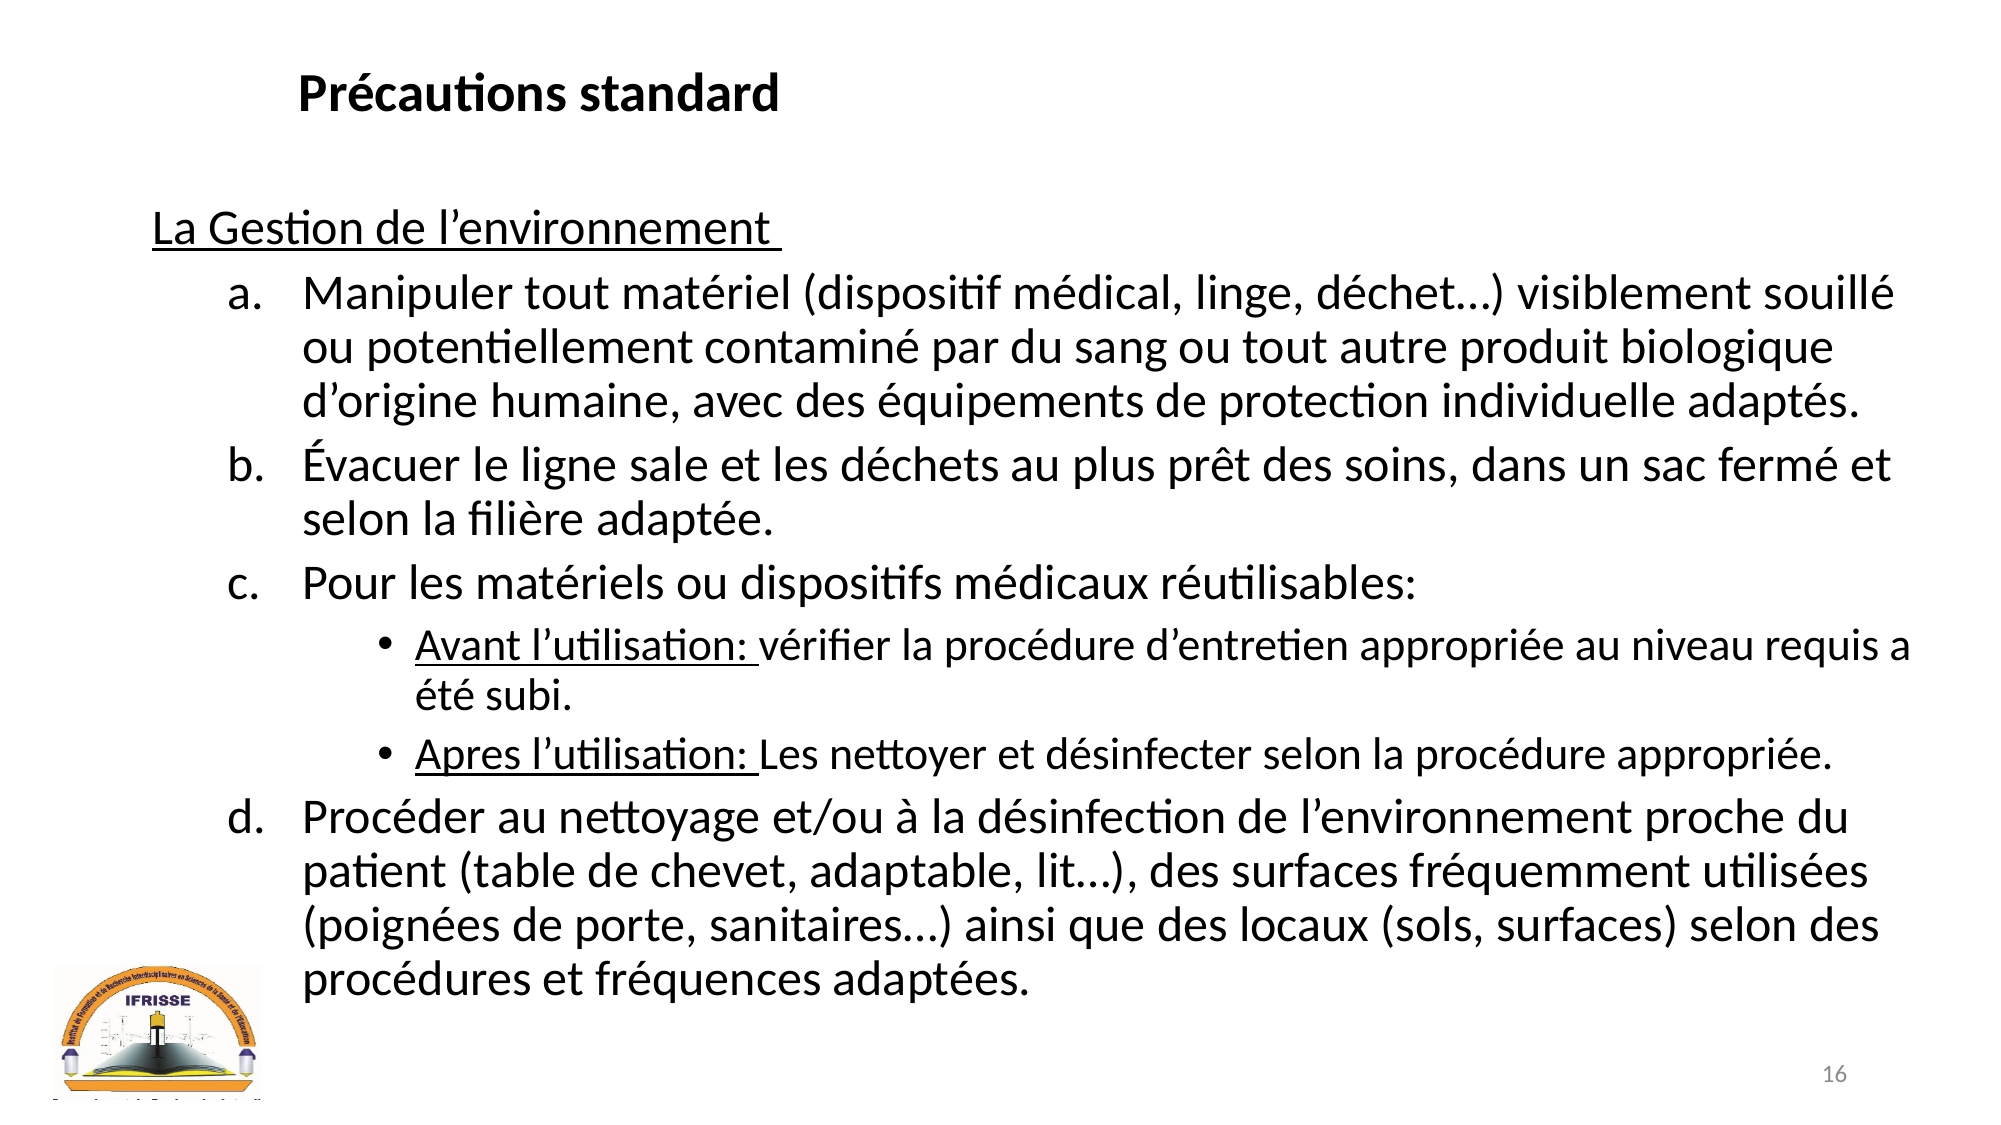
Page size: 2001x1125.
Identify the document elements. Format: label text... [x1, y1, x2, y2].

title Précautions standard [137, 56, 956, 192]
slide_number 16 [1412, 1042, 1863, 1103]
list La Gestion de l’environnement Manipuler tout matériel (dispositif médical, linge, déchet…) visiblement souillé ou potentiellement contaminé par du sang ou tout autre produit biologique d’origine humaine, avec des équipements de protection individuelle adaptés. Évacuer le ligne sale et les déchets au plus prêt des soins, dans un sac fermé et selon la filière adaptée. Pour les matériels ou dispositifs médicaux réutilisables: Avant l’utilisation: vérifier la procédure d’entretien appropriée au niveau requis a été subi. Apres l’utilisation: Les nettoyer et désinfecter selon la procédure appropriée. Procéder au nettoyage et/ou à la désinfection de l’environnement proche du patient (table de chevet, adaptable, lit…), des surfaces fréquemment utilisées (poignées de porte, sanitaires…) ainsi que des locaux (sols, surfaces) selon des procédures et fréquences adaptées. [137, 194, 1950, 1043]
picture [53, 964, 262, 1100]
